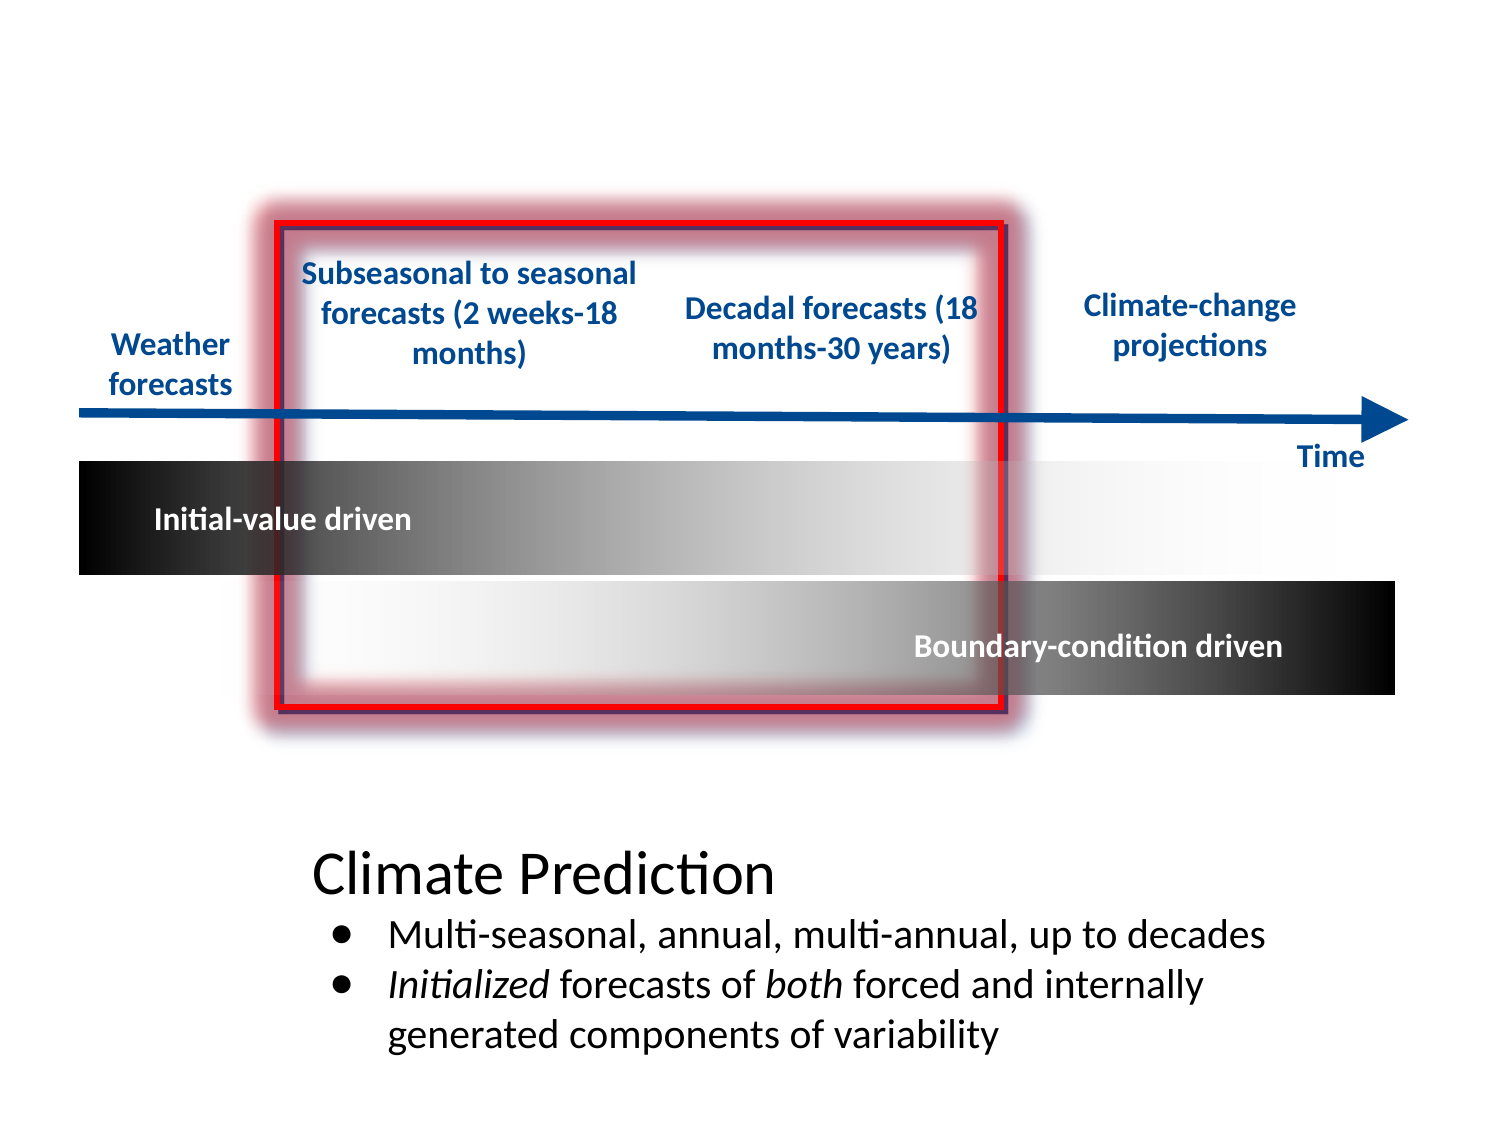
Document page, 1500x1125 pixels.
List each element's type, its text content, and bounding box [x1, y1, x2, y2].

list Climate Prediction Multi-seasonal, annual, multi-annual, up to decades Initialized forecasts of both forced and internally generated components of variability [297, 817, 1310, 1062]
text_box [71, 172, 1430, 762]
